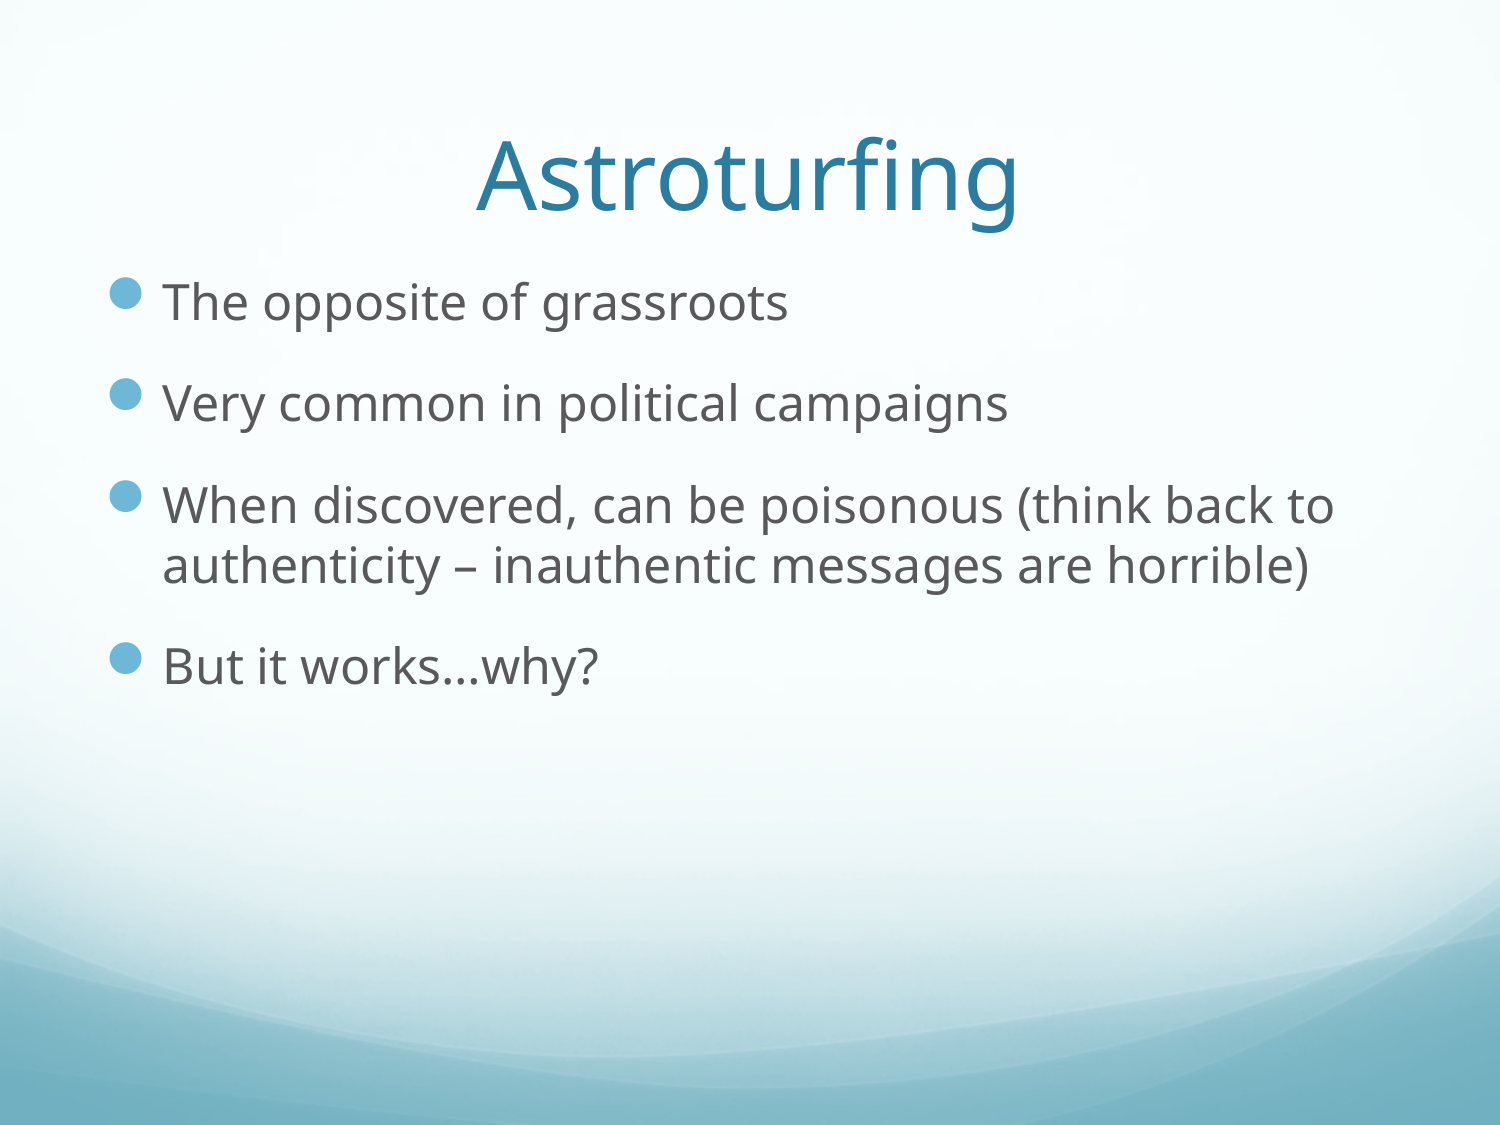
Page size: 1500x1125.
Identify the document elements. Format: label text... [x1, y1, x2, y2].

title Astroturfing [90, 17, 1410, 237]
list The opposite of grassroots Very common in political campaigns When discovered, can be poisonous (think back to authenticity – inauthentic messages are horrible) But it works…why? [90, 262, 1410, 975]
